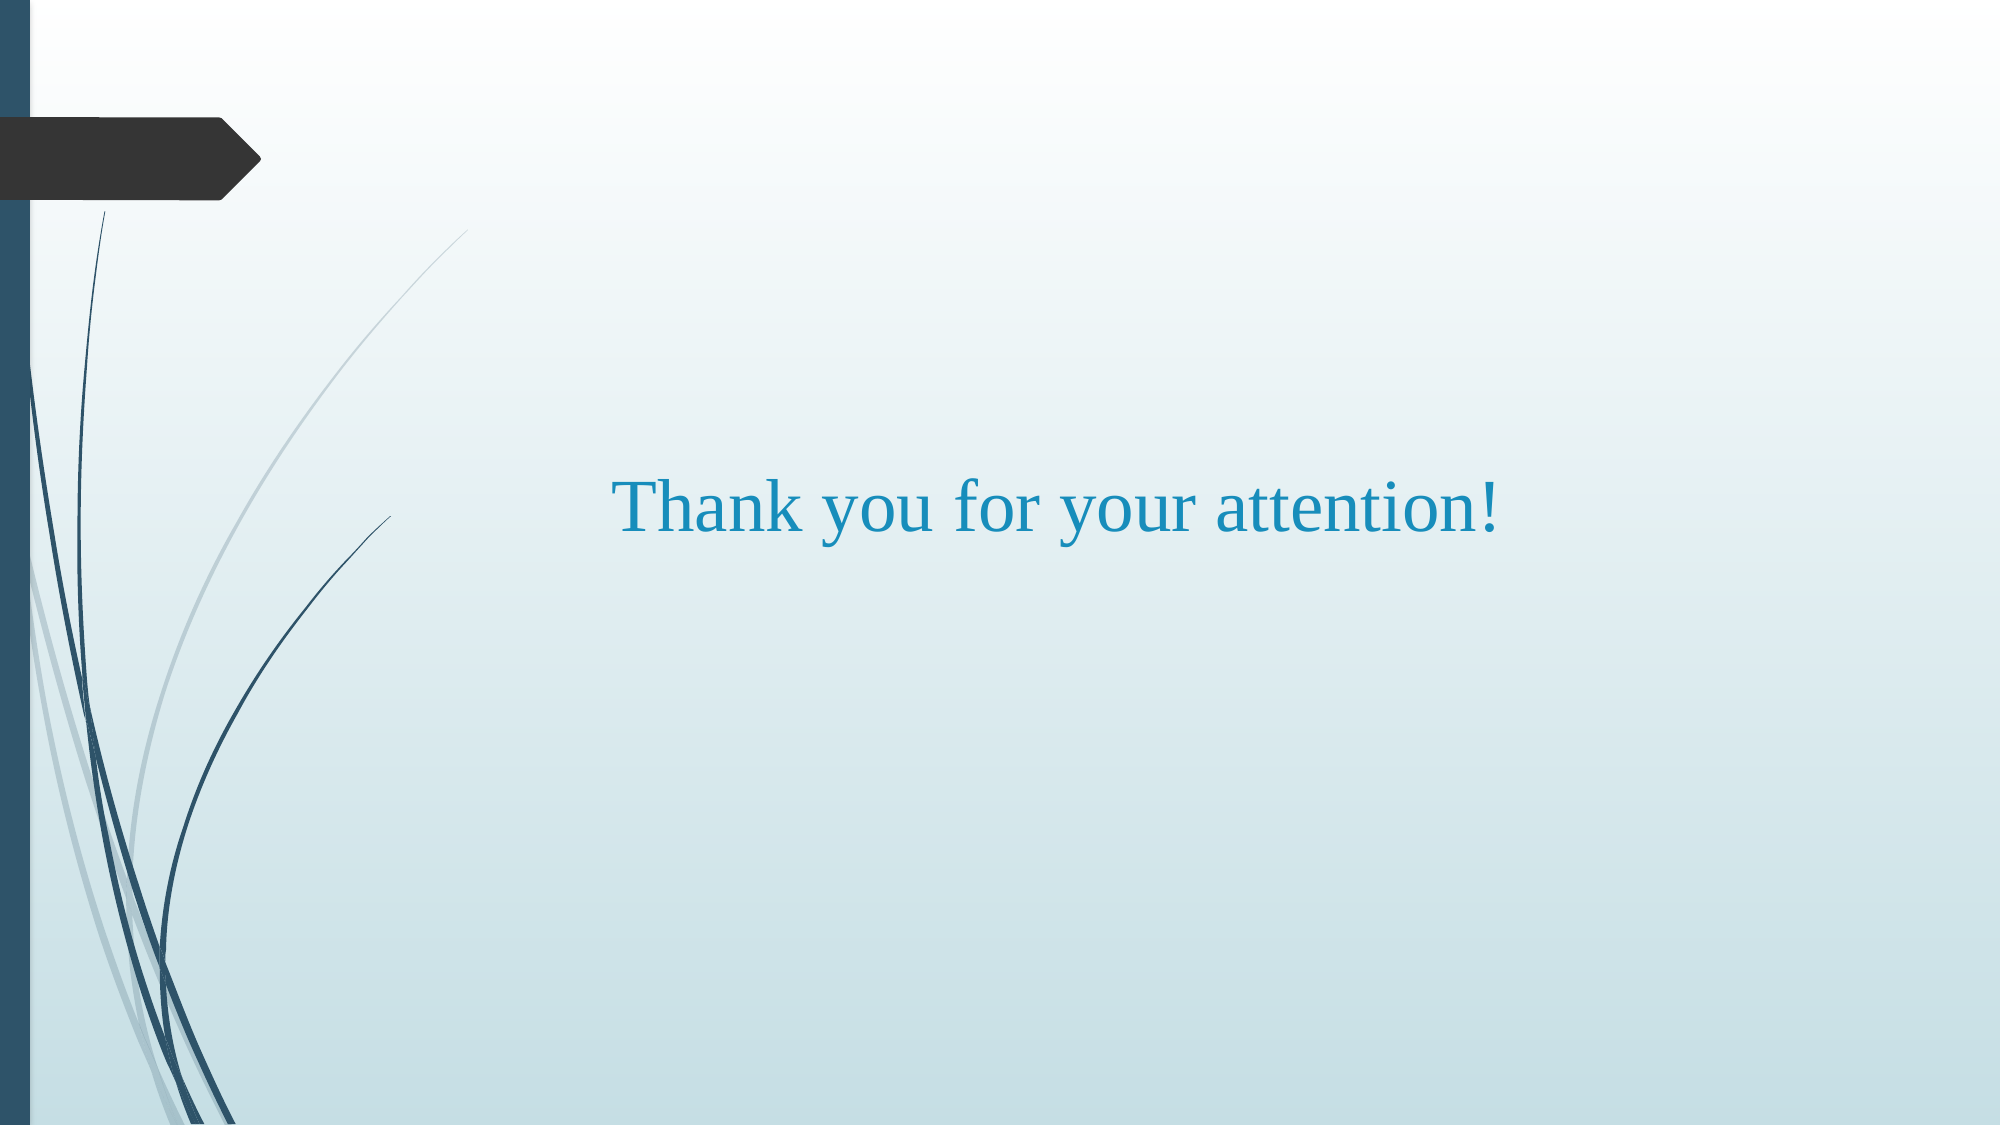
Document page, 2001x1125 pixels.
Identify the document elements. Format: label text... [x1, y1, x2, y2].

title Thank you for your attention! [227, 448, 1888, 909]
